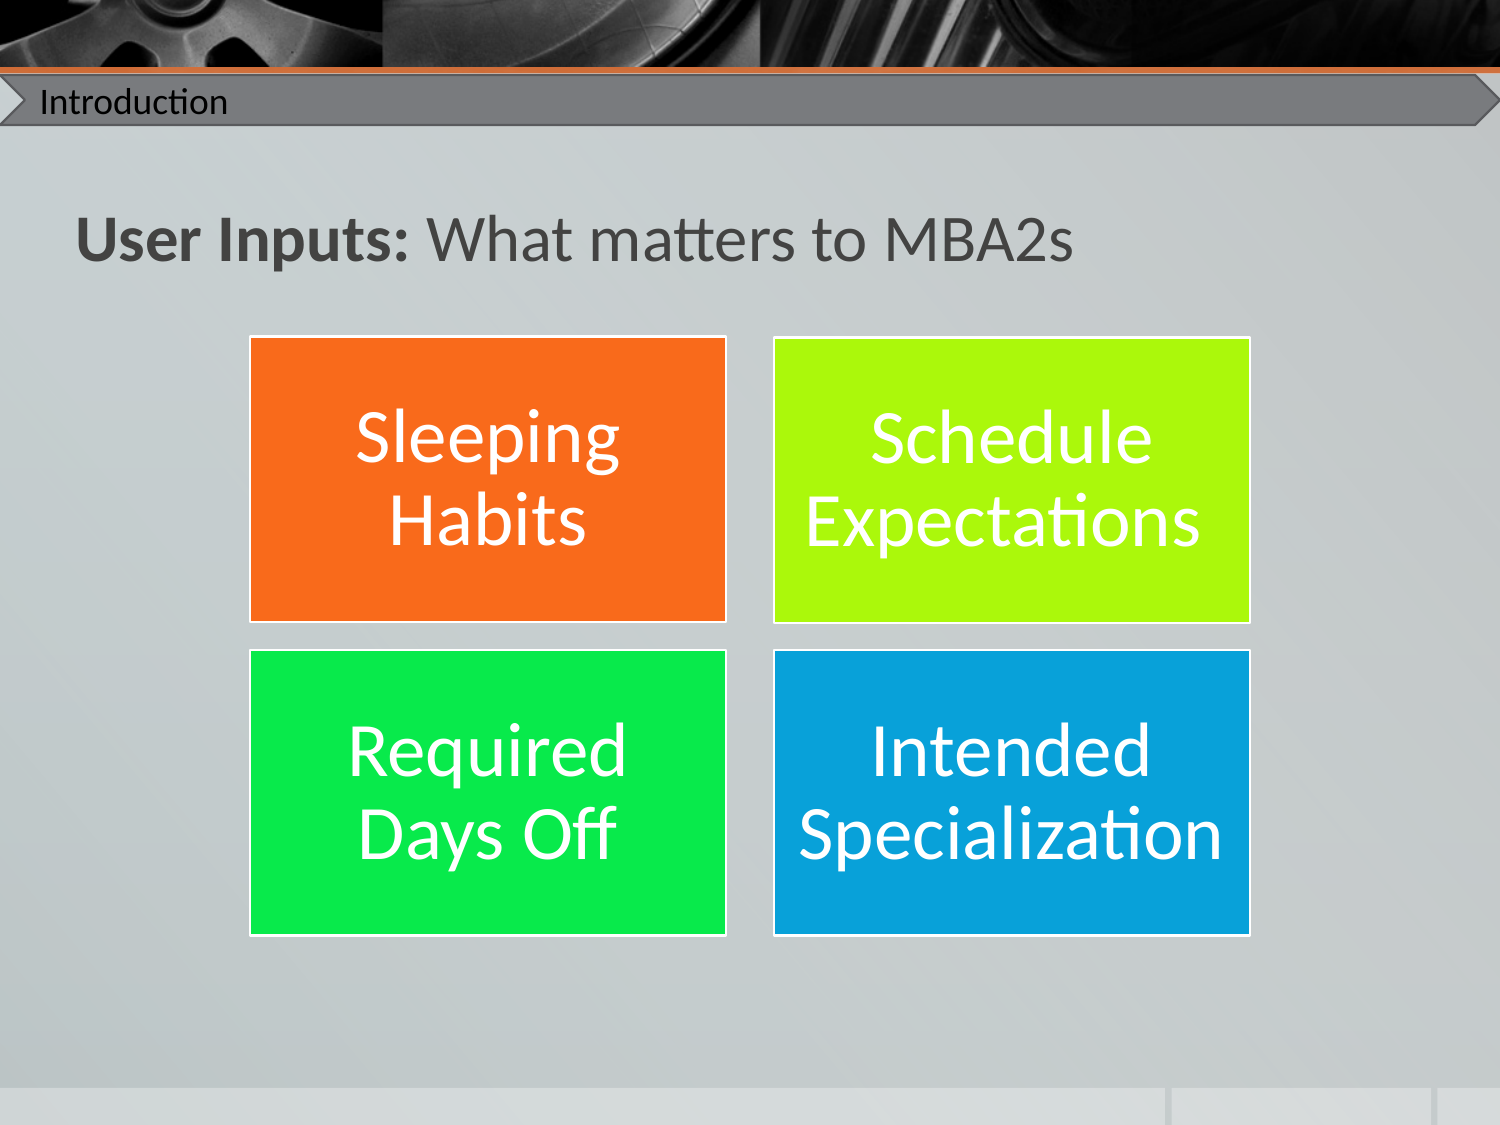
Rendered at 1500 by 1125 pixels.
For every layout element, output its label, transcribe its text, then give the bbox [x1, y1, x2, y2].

text_box Introduction [0, 73, 1500, 127]
list User Inputs: What matters to MBA2s [75, 187, 1425, 1005]
picture [0, 0, 1500, 67]
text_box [249, 312, 1251, 980]
